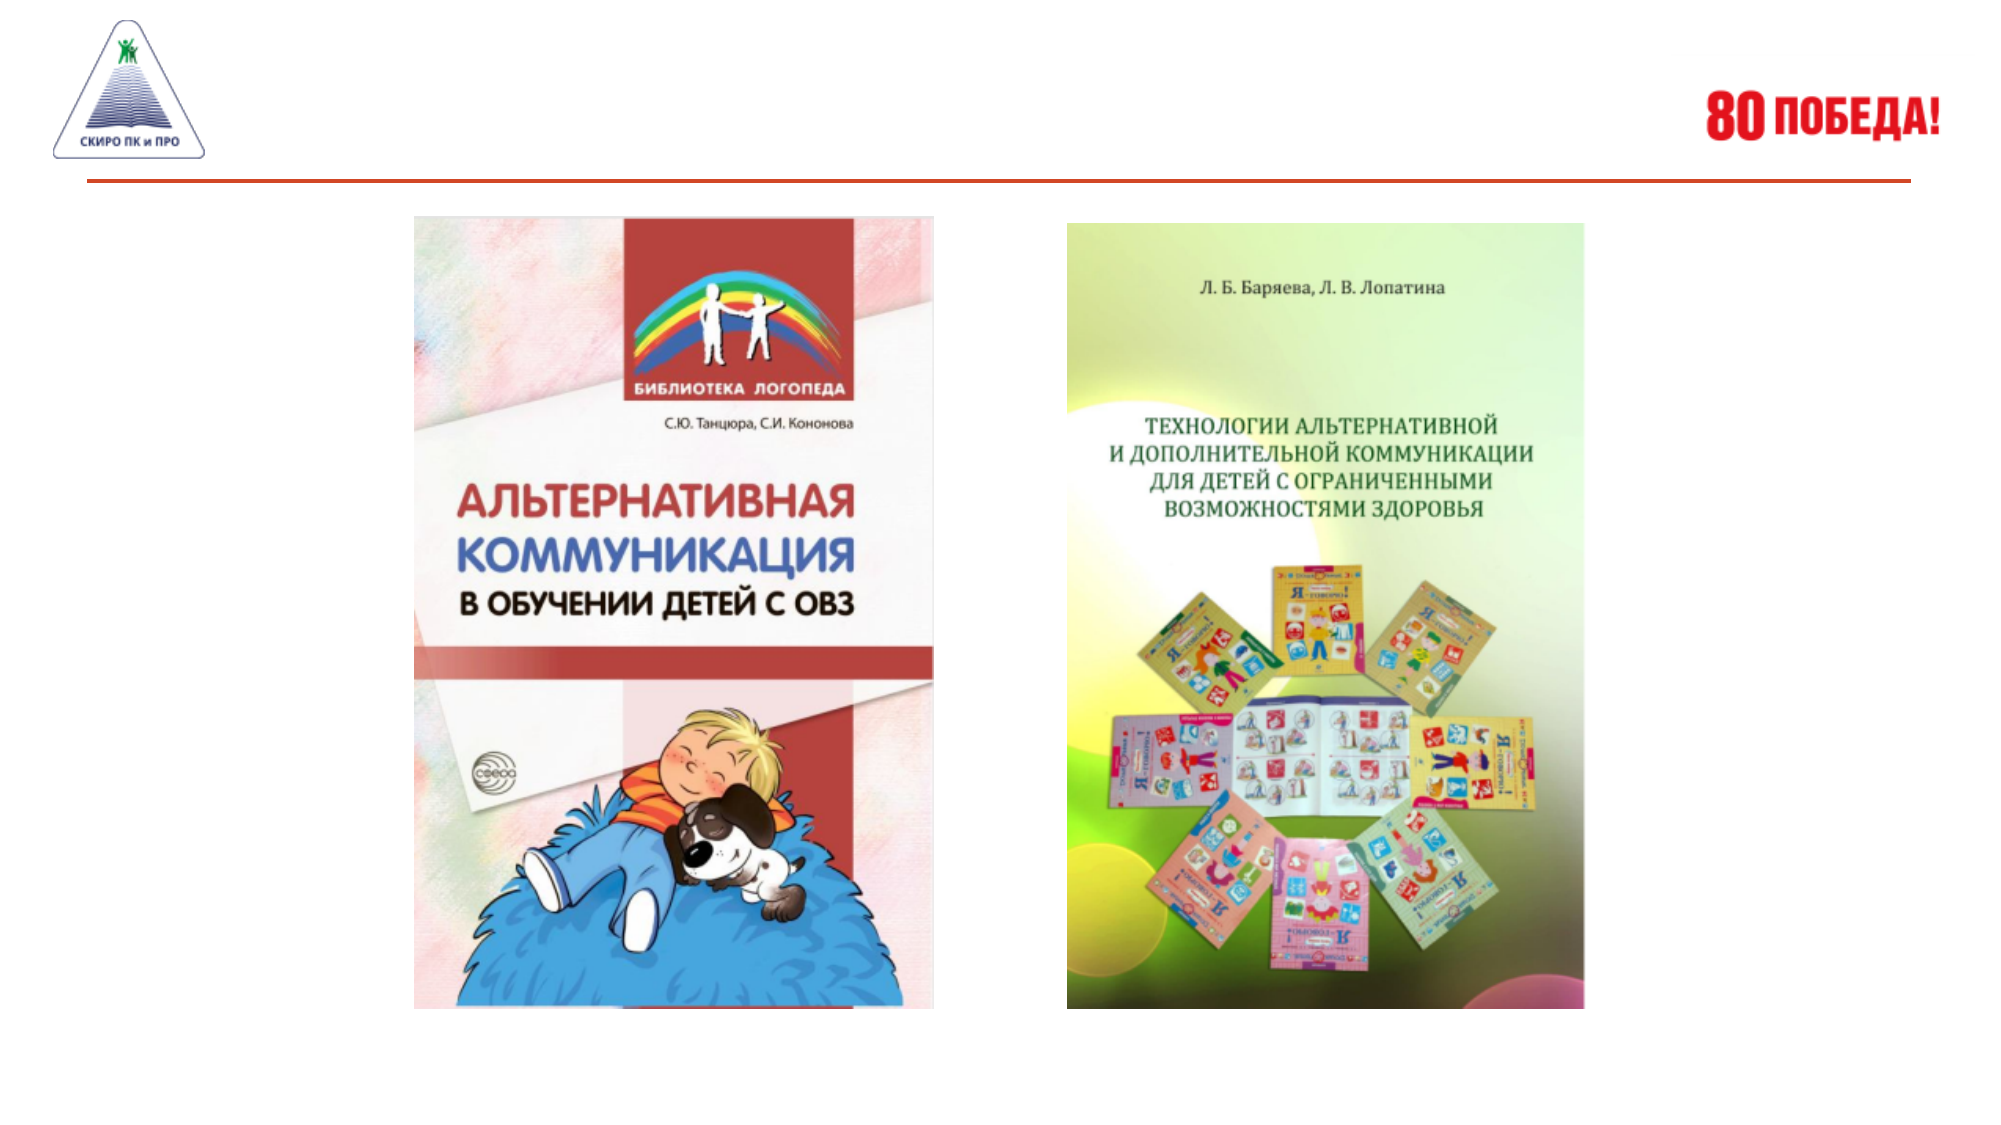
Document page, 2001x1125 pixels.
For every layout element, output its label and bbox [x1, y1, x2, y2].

picture [1671, 54, 1975, 177]
picture [1067, 223, 1590, 1009]
picture [53, 20, 205, 159]
picture [414, 216, 934, 1009]
